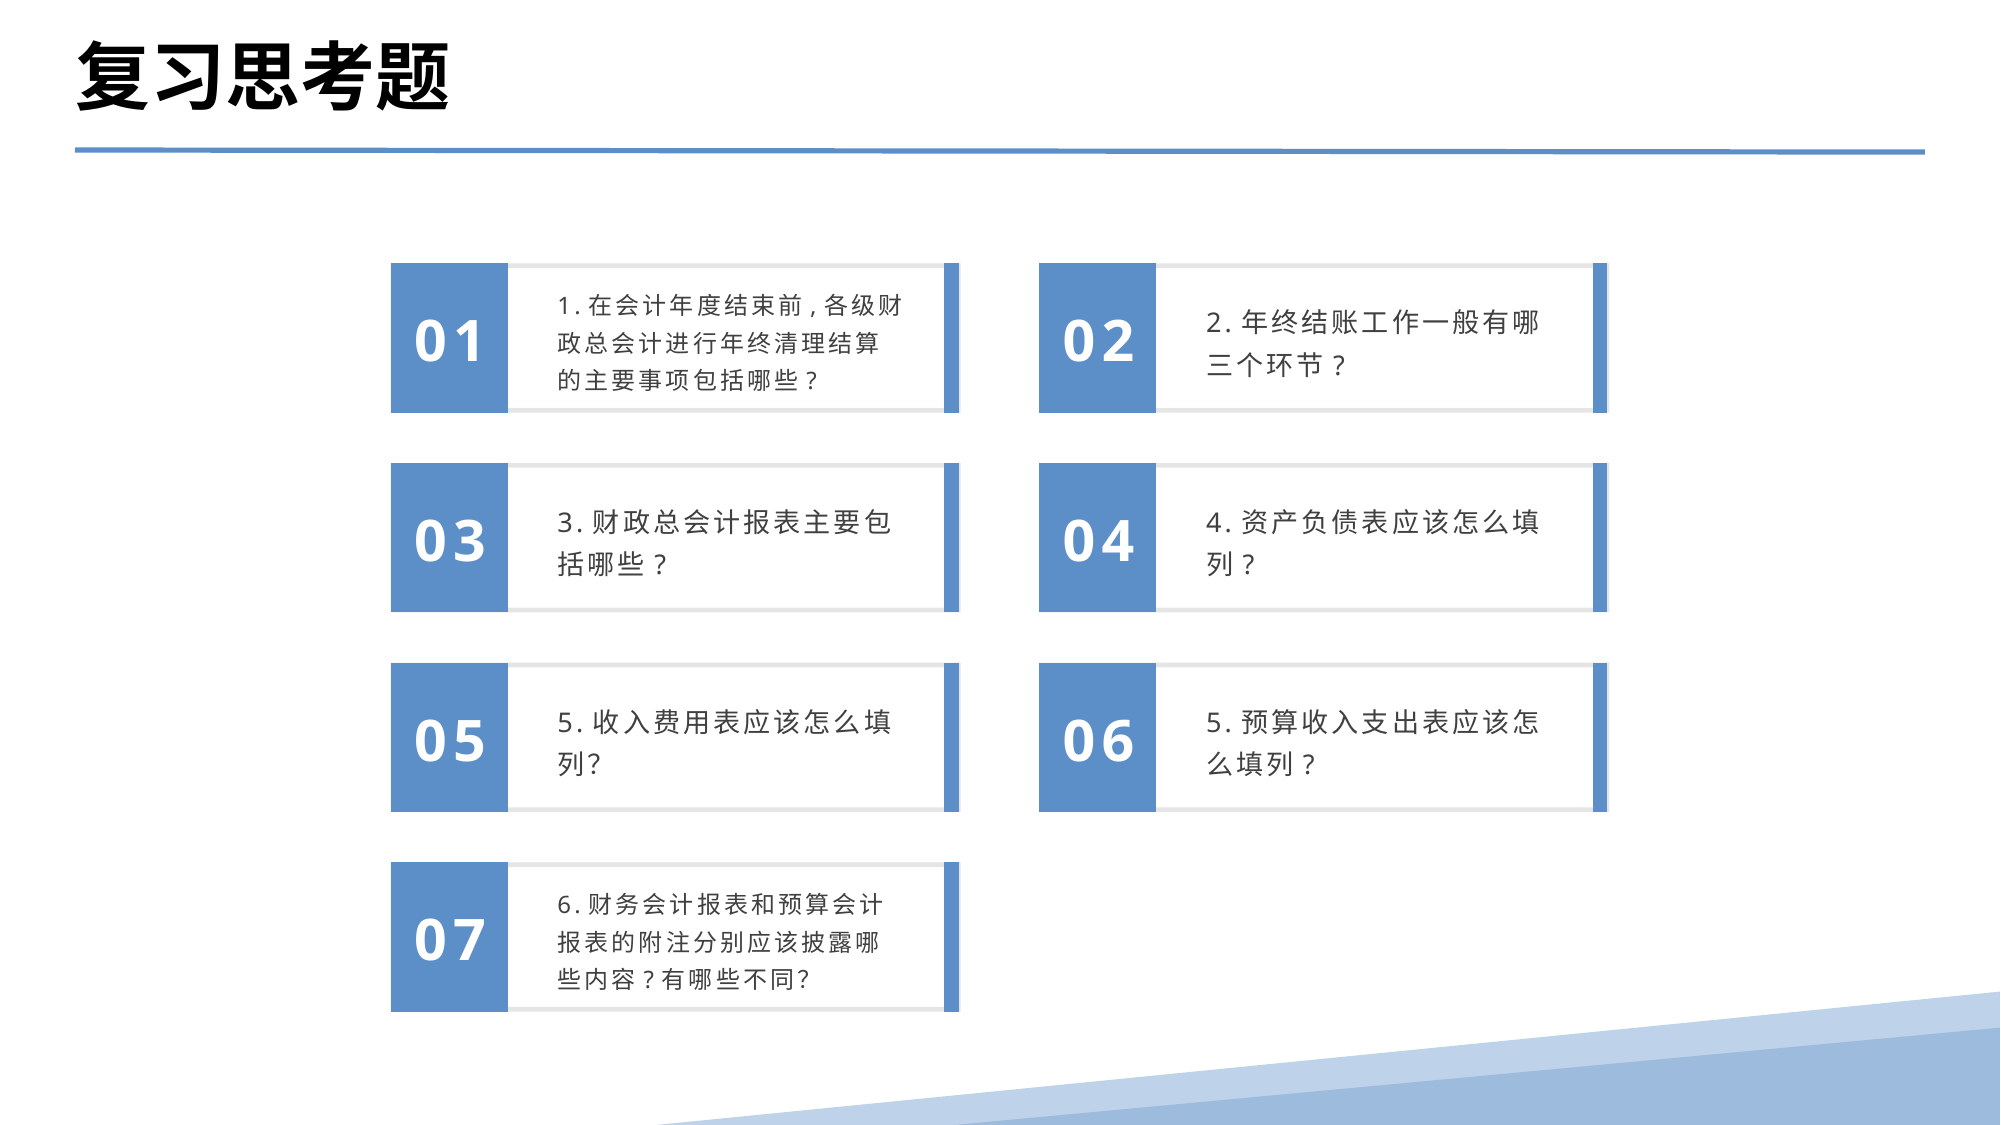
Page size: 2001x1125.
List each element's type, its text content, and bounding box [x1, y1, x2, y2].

text_box [392, 664, 506, 811]
text_box [1041, 265, 1155, 411]
text_box [392, 265, 506, 411]
text_box 03 [399, 487, 501, 590]
text_box [1041, 664, 1155, 811]
text_box 07 [399, 886, 501, 989]
text_box [392, 464, 506, 611]
text_box [1594, 464, 1606, 611]
text_box 2.年终结账工作一般有哪三个环节? [1191, 273, 1570, 403]
text_box [946, 464, 957, 611]
text_box 5.收入费用表应该怎么填列？ [542, 673, 922, 803]
text_box [392, 864, 506, 1010]
text_box 06 [1047, 687, 1150, 790]
text_box [506, 864, 946, 1010]
text_box 复习思考题 [75, 24, 1925, 125]
text_box [1041, 464, 1155, 611]
text_box [1155, 664, 1594, 811]
text_box [506, 265, 946, 411]
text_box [74, 149, 1925, 153]
text_box [506, 464, 946, 611]
text_box 04 [1047, 487, 1150, 590]
text_box 02 [1047, 287, 1150, 390]
text_box [1155, 265, 1594, 411]
text_box 1.在会计年度结束前,各级财政总会计进行年终清理结算的主要事项包括哪些? [542, 273, 922, 403]
text_box [946, 664, 957, 811]
text_box [1155, 464, 1594, 611]
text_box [656, 991, 2000, 1125]
text_box 01 [399, 287, 501, 390]
text_box [946, 864, 957, 991]
text_box 05 [399, 687, 501, 790]
text_box [946, 265, 957, 411]
text_box [1594, 664, 1606, 811]
text_box 6.财务会计报表和预算会计报表的附注分别应该披露哪些内容?有哪些不同？ [542, 872, 922, 1002]
text_box [1594, 265, 1606, 411]
text_box 4.资产负债表应该怎么填列? [1191, 473, 1570, 603]
text_box [506, 664, 946, 811]
text_box 3.财政总会计报表主要包括哪些? [542, 473, 922, 603]
text_box 5.预算收入支出表应该怎么填列? [1191, 673, 1570, 803]
